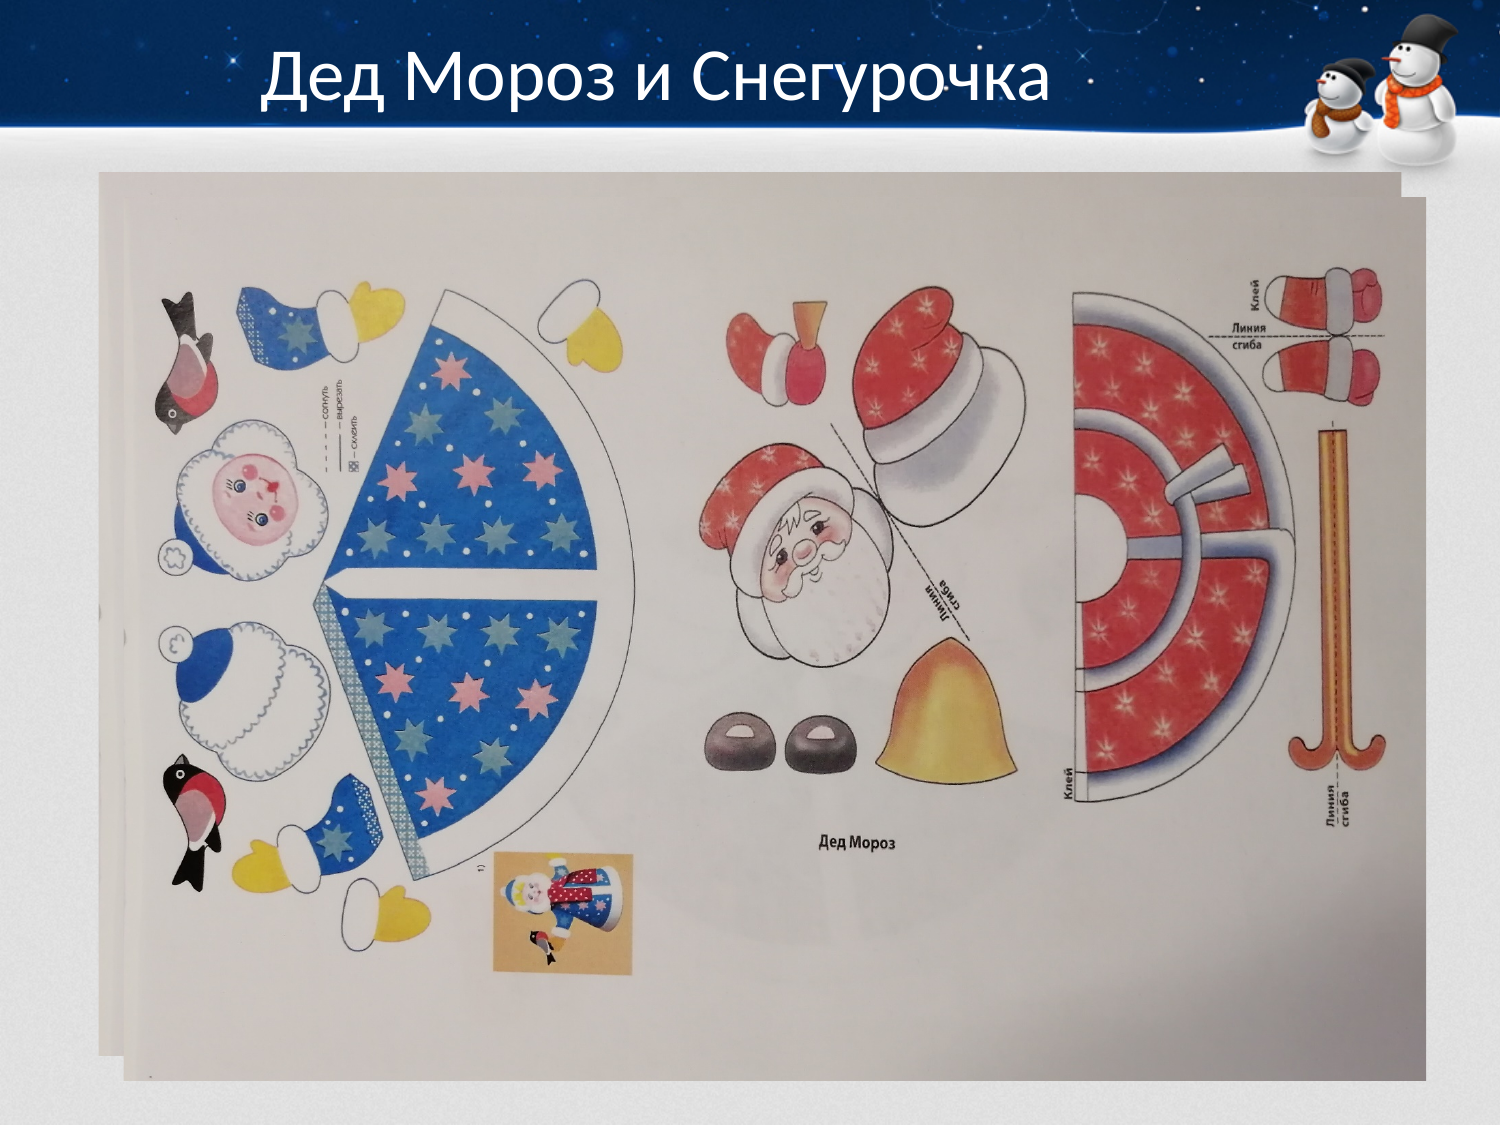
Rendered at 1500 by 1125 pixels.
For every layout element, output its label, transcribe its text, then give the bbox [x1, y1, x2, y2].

picture [0, 0, 1500, 1125]
title Дед Мороз и Снегурочка [70, 23, 1243, 118]
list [98, 172, 1402, 1056]
